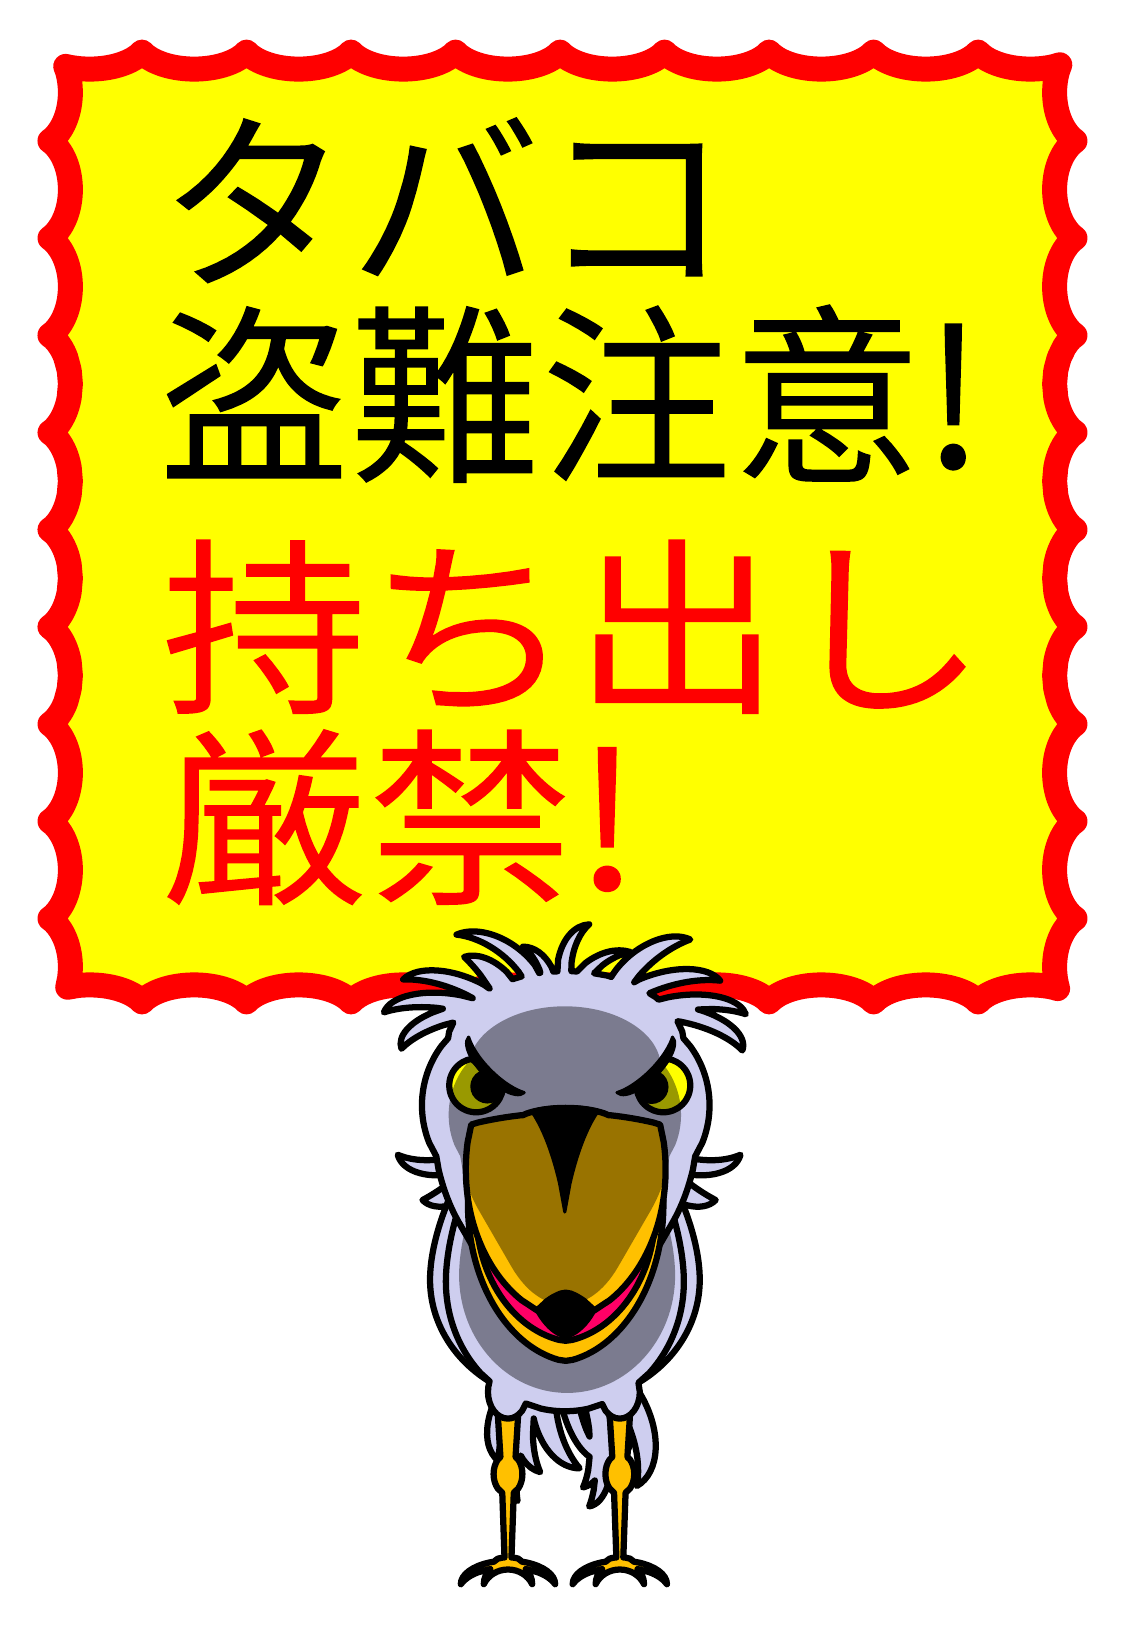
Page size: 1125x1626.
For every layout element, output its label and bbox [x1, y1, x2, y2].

text_box [166, 116, 967, 906]
text_box [47, 49, 1078, 1005]
text_box [383, 924, 747, 1585]
